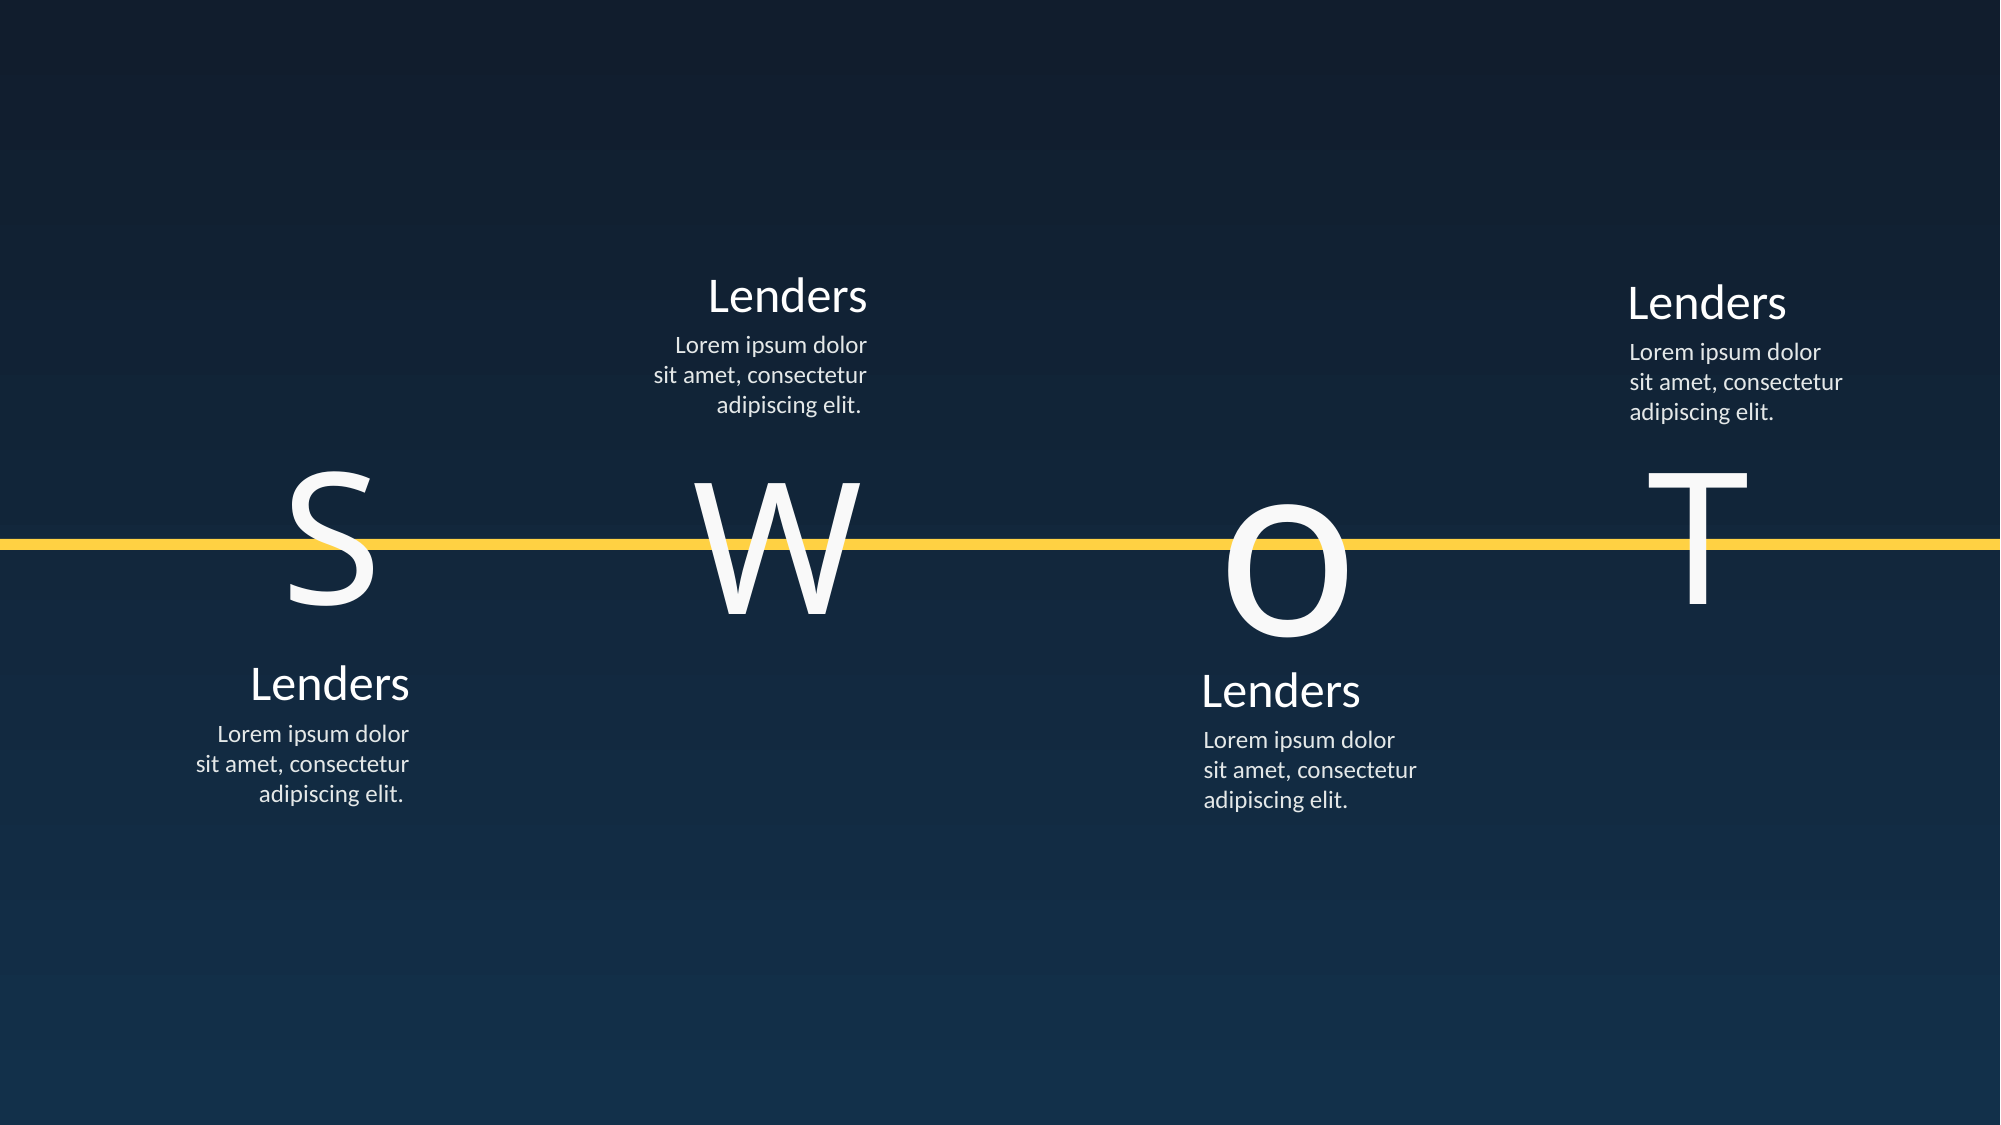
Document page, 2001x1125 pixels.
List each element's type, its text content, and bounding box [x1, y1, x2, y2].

text_box [397, 537, 678, 552]
text_box W [678, 423, 879, 659]
text_box [879, 537, 1200, 552]
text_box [176, 622, 426, 801]
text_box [1186, 628, 1435, 808]
text_box o [1200, 388, 1376, 627]
text_box [1765, 537, 2000, 552]
text_box [0, 537, 266, 552]
text_box [1376, 537, 1633, 552]
text_box S [266, 413, 397, 620]
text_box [634, 233, 883, 413]
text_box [1612, 240, 1861, 420]
text_box T [1633, 429, 1765, 649]
